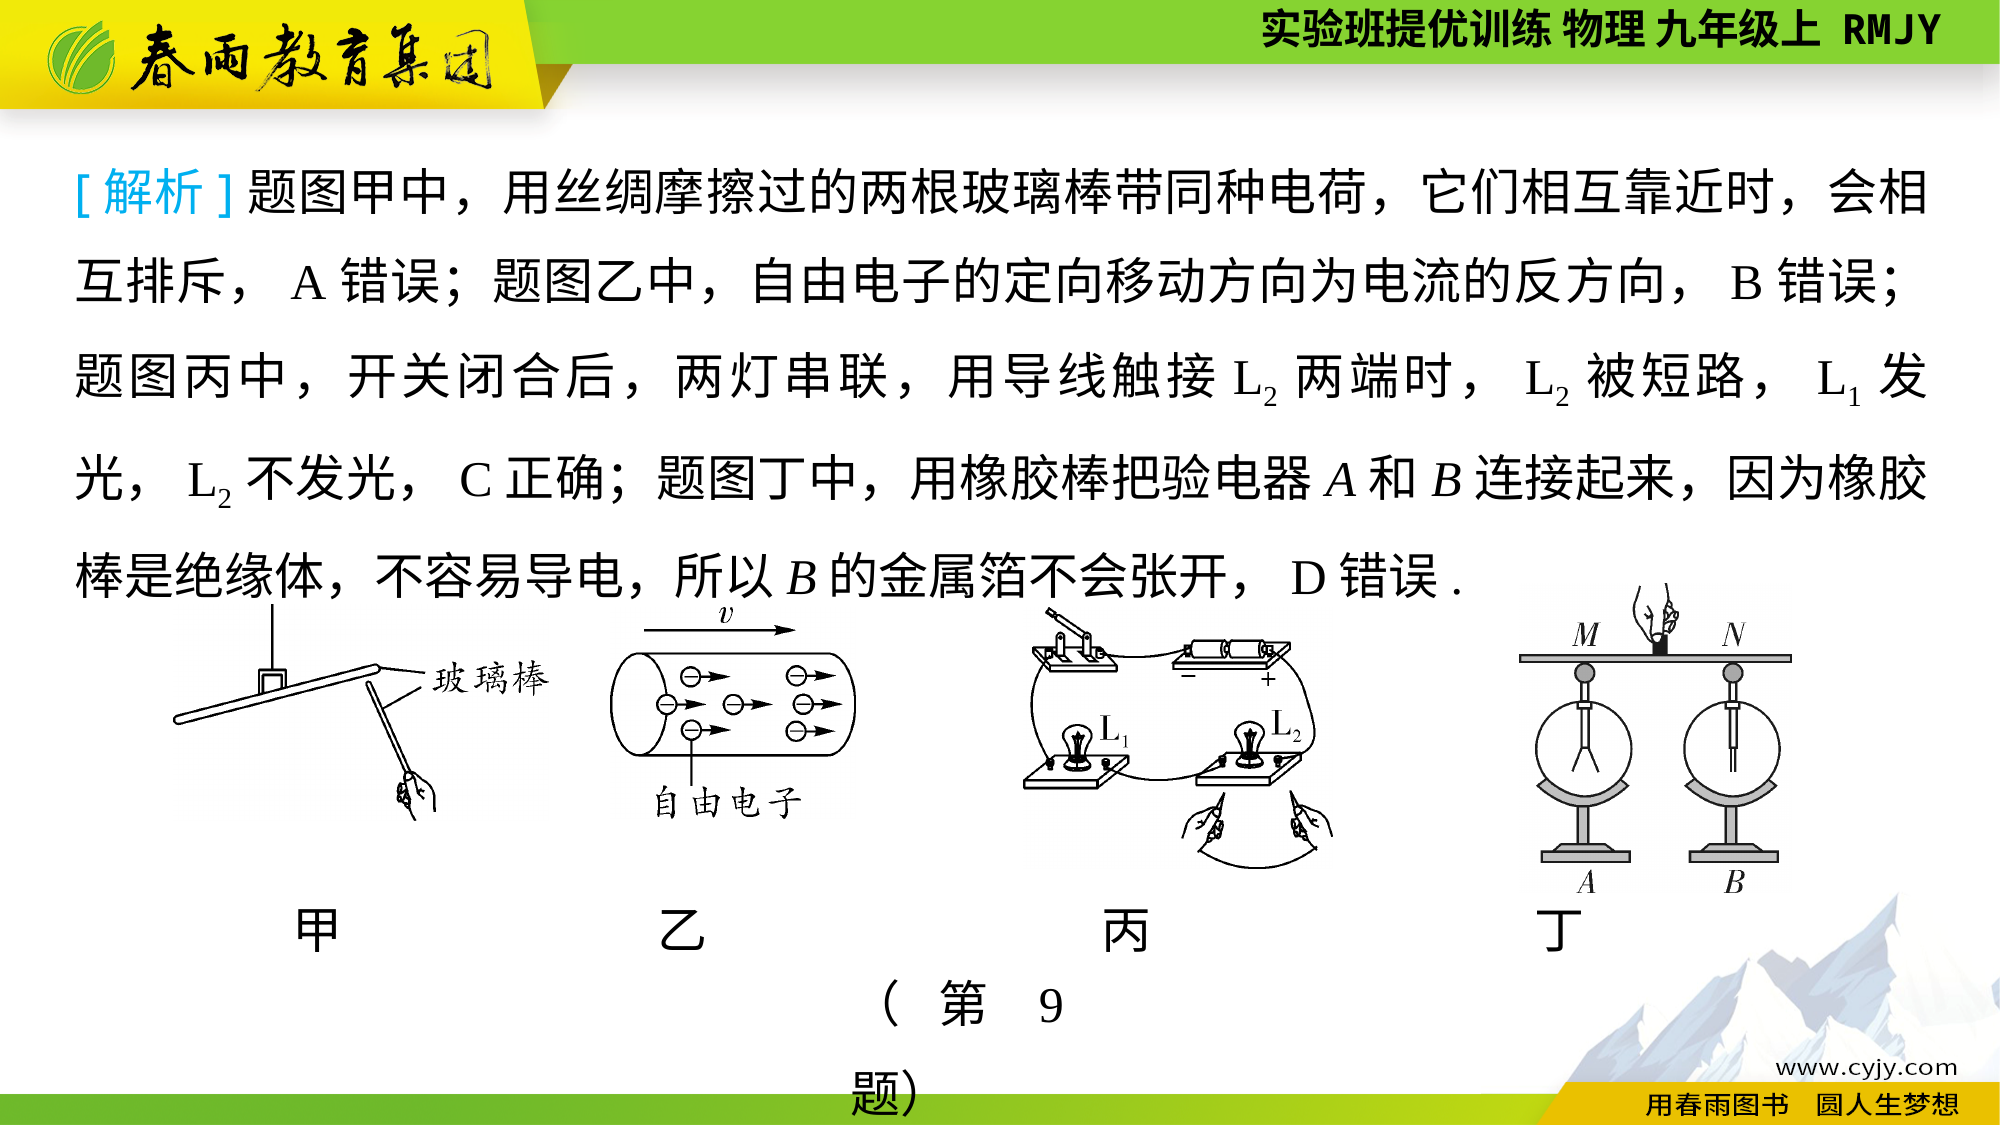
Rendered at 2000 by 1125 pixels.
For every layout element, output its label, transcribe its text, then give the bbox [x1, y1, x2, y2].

text_box 甲 乙 丙 丁 [278, 861, 1873, 967]
list [解析]题图甲中，用丝绸摩擦过的两根玻璃棒带同种电荷，它们相互靠近时，会相互排斥，A错误；题图乙中，自由电子的定向移动方向为电流的反方向，B错误；题图丙中，开关闭合后，两灯串联，用导线触接L2两端时，L2被短路，L1发光，L2不发光，C正确；题图丁中，用橡胶棒把验电器A和B连接起来，因为橡胶棒是绝缘体，不容易导电，所以B的金属箔不会张开，D错误. [59, 122, 1944, 581]
picture [0, 0, 2000, 1125]
text_box （第9题） [835, 934, 1091, 1040]
